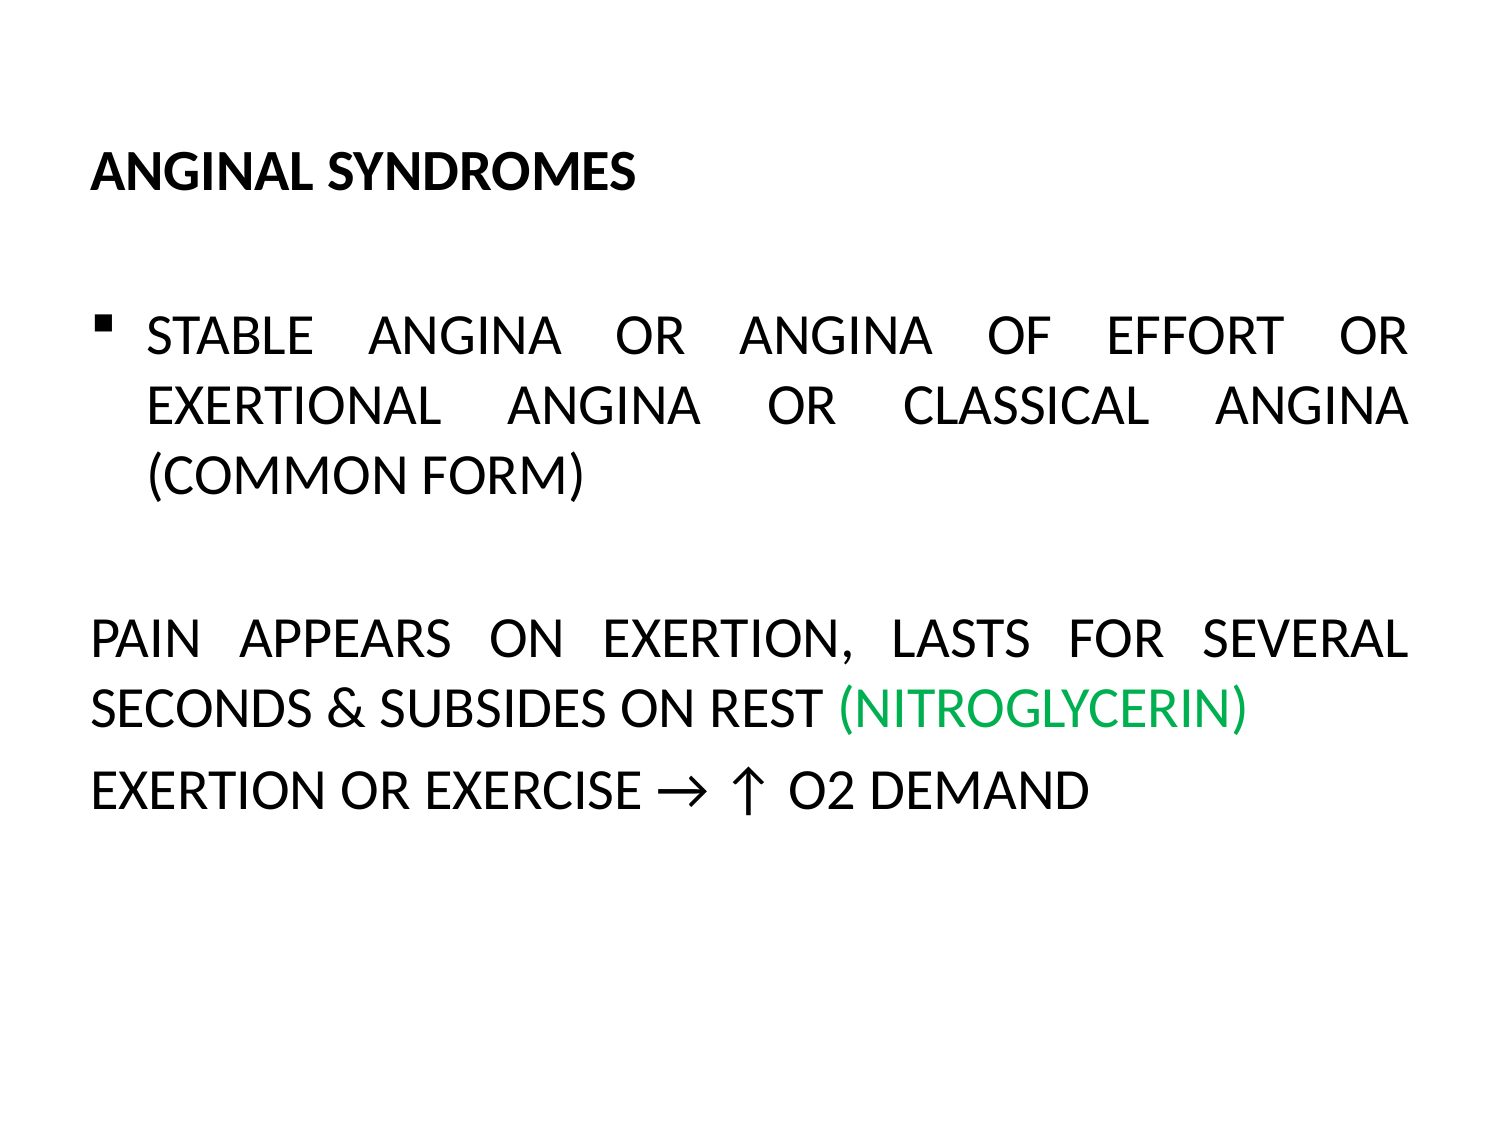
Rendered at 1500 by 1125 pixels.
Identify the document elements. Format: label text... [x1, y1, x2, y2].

list ANGINAL SYNDROMES STABLE ANGINA OR ANGINA OF EFFORT OR EXERTIONAL ANGINA OR CLASSICAL ANGINA (COMMON FORM) PAIN APPEARS ON EXERTION, LASTS FOR SEVERAL SECONDS & SUBSIDES ON REST (NITROGLYCERIN) EXERTION OR EXERCISE → ↑ O2 DEMAND [75, 125, 1425, 868]
